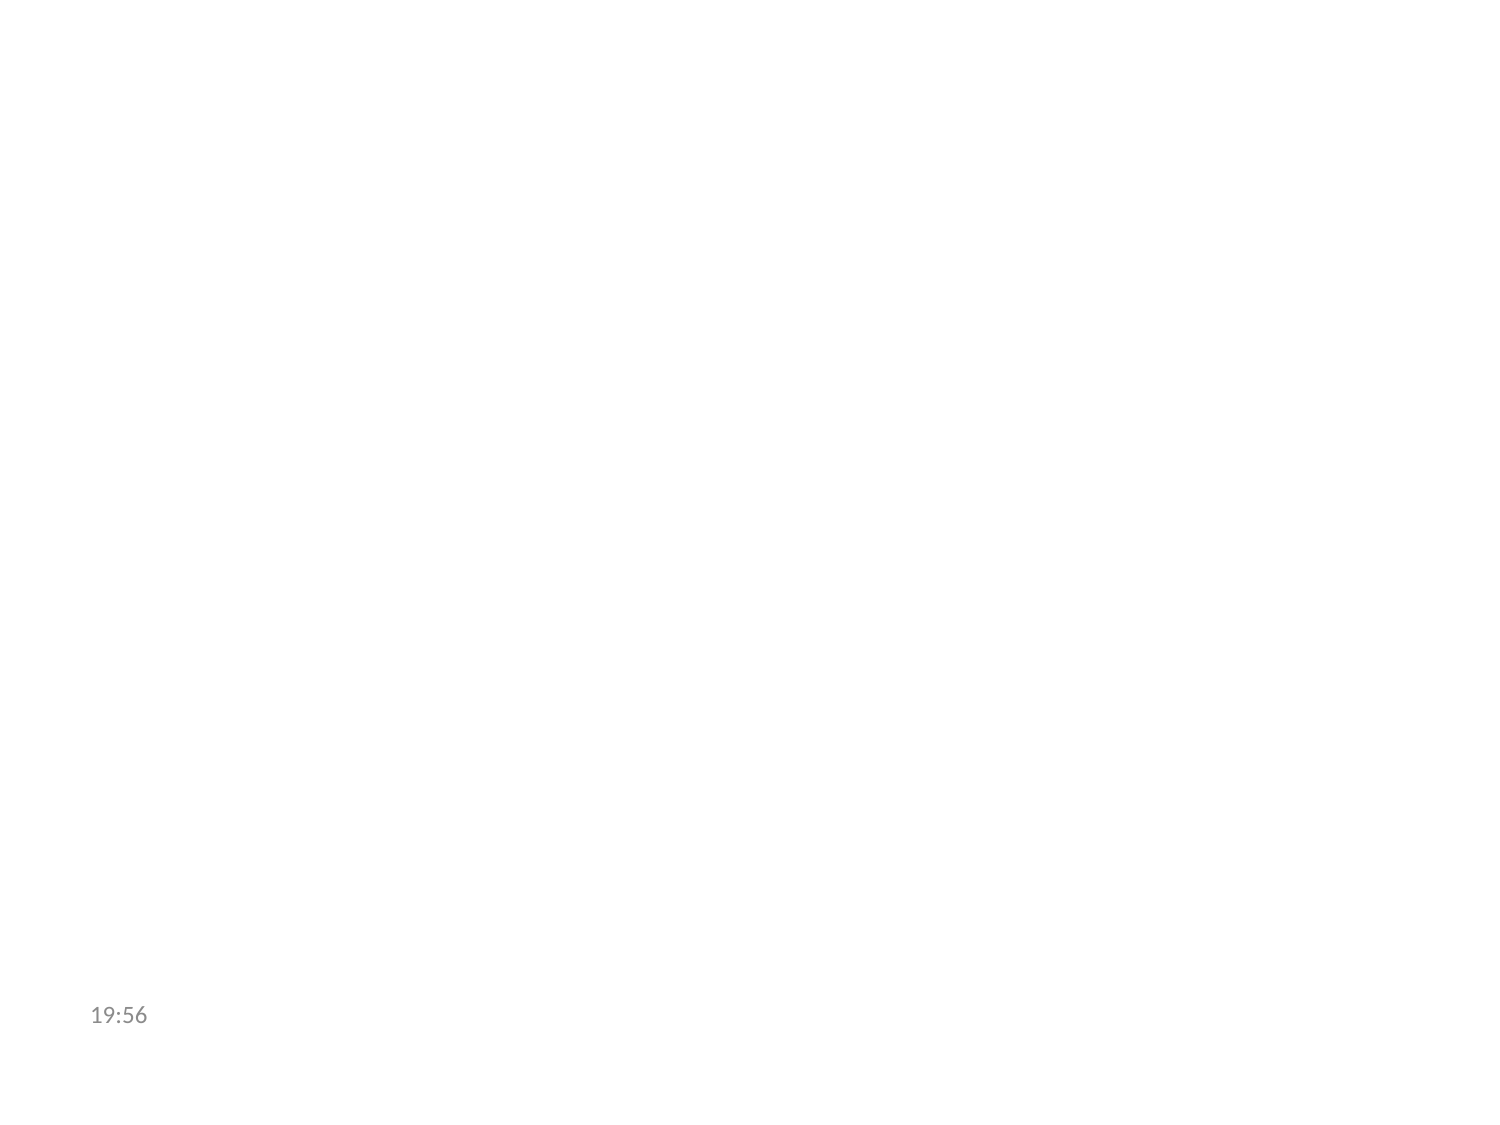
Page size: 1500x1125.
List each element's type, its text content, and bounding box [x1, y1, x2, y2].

text_box 15:35 [75, 983, 425, 1044]
